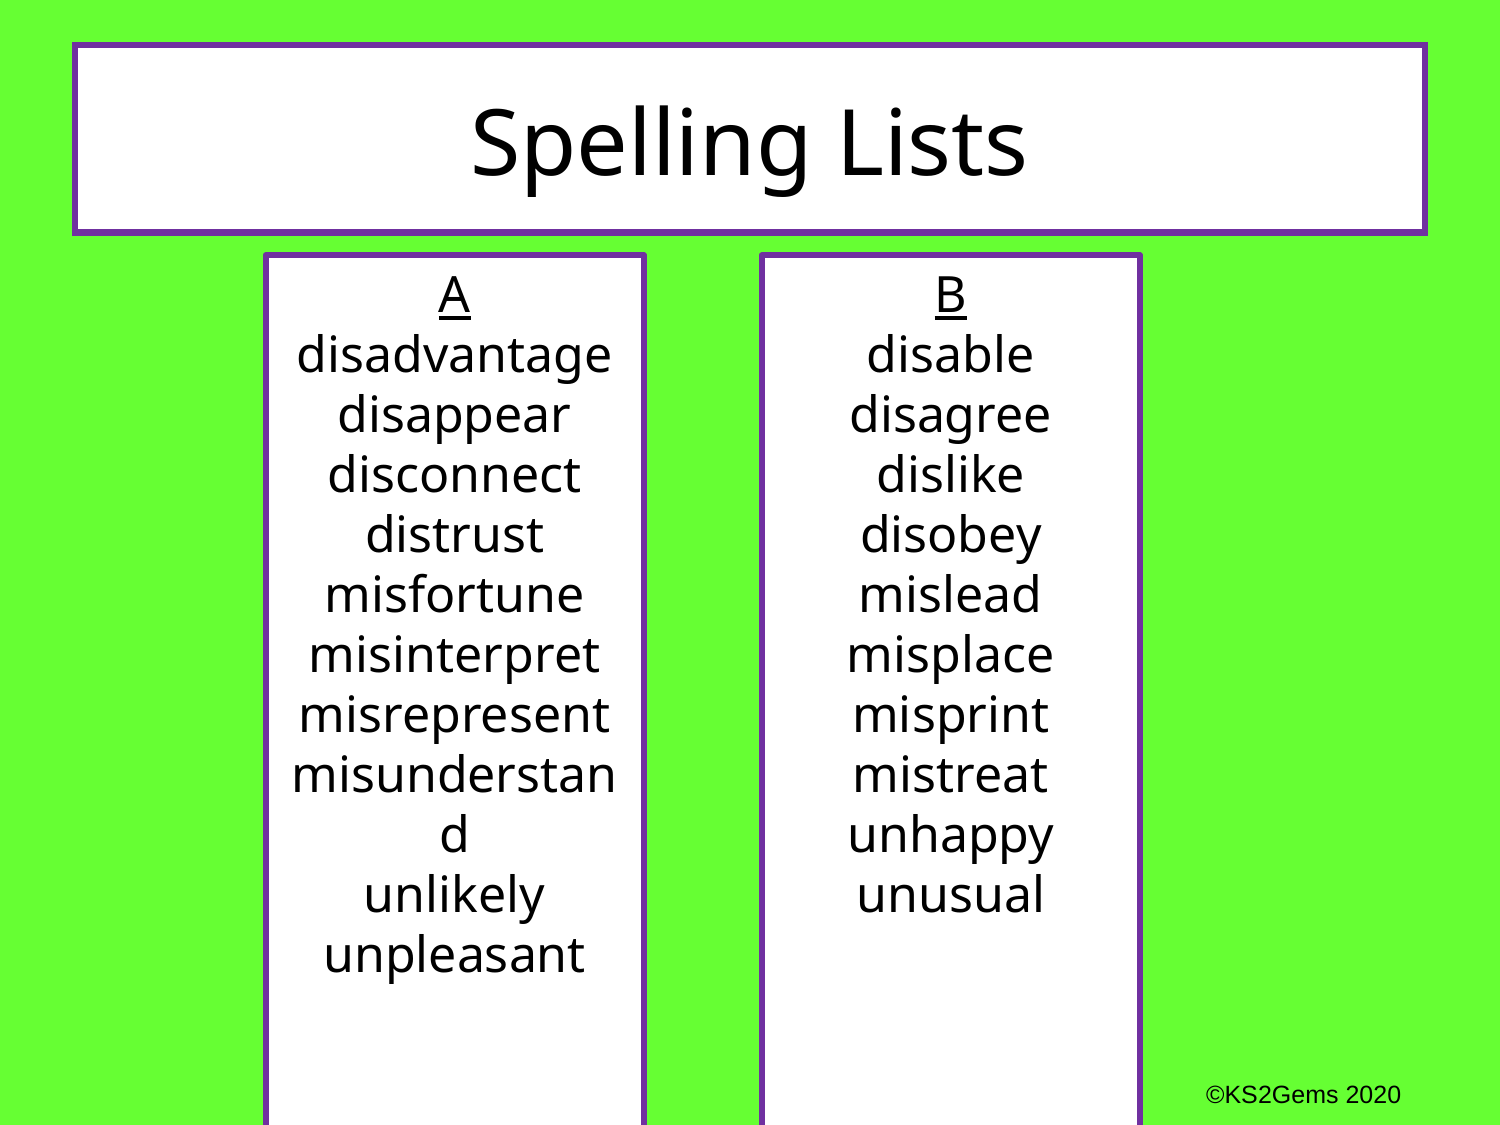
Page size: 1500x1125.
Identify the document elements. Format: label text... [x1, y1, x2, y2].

text_box [1222, 1073, 1500, 1125]
title Spelling Lists [72, 42, 1428, 236]
text_box B disable disagree dislike disobey mislead misplace misprint mistreat unhappy unusual [761, 255, 1140, 1125]
text_box A disadvantage disappear disconnect distrust misfortune misinterpret misrepresent misunderstand unlikely unpleasant [265, 255, 644, 1125]
